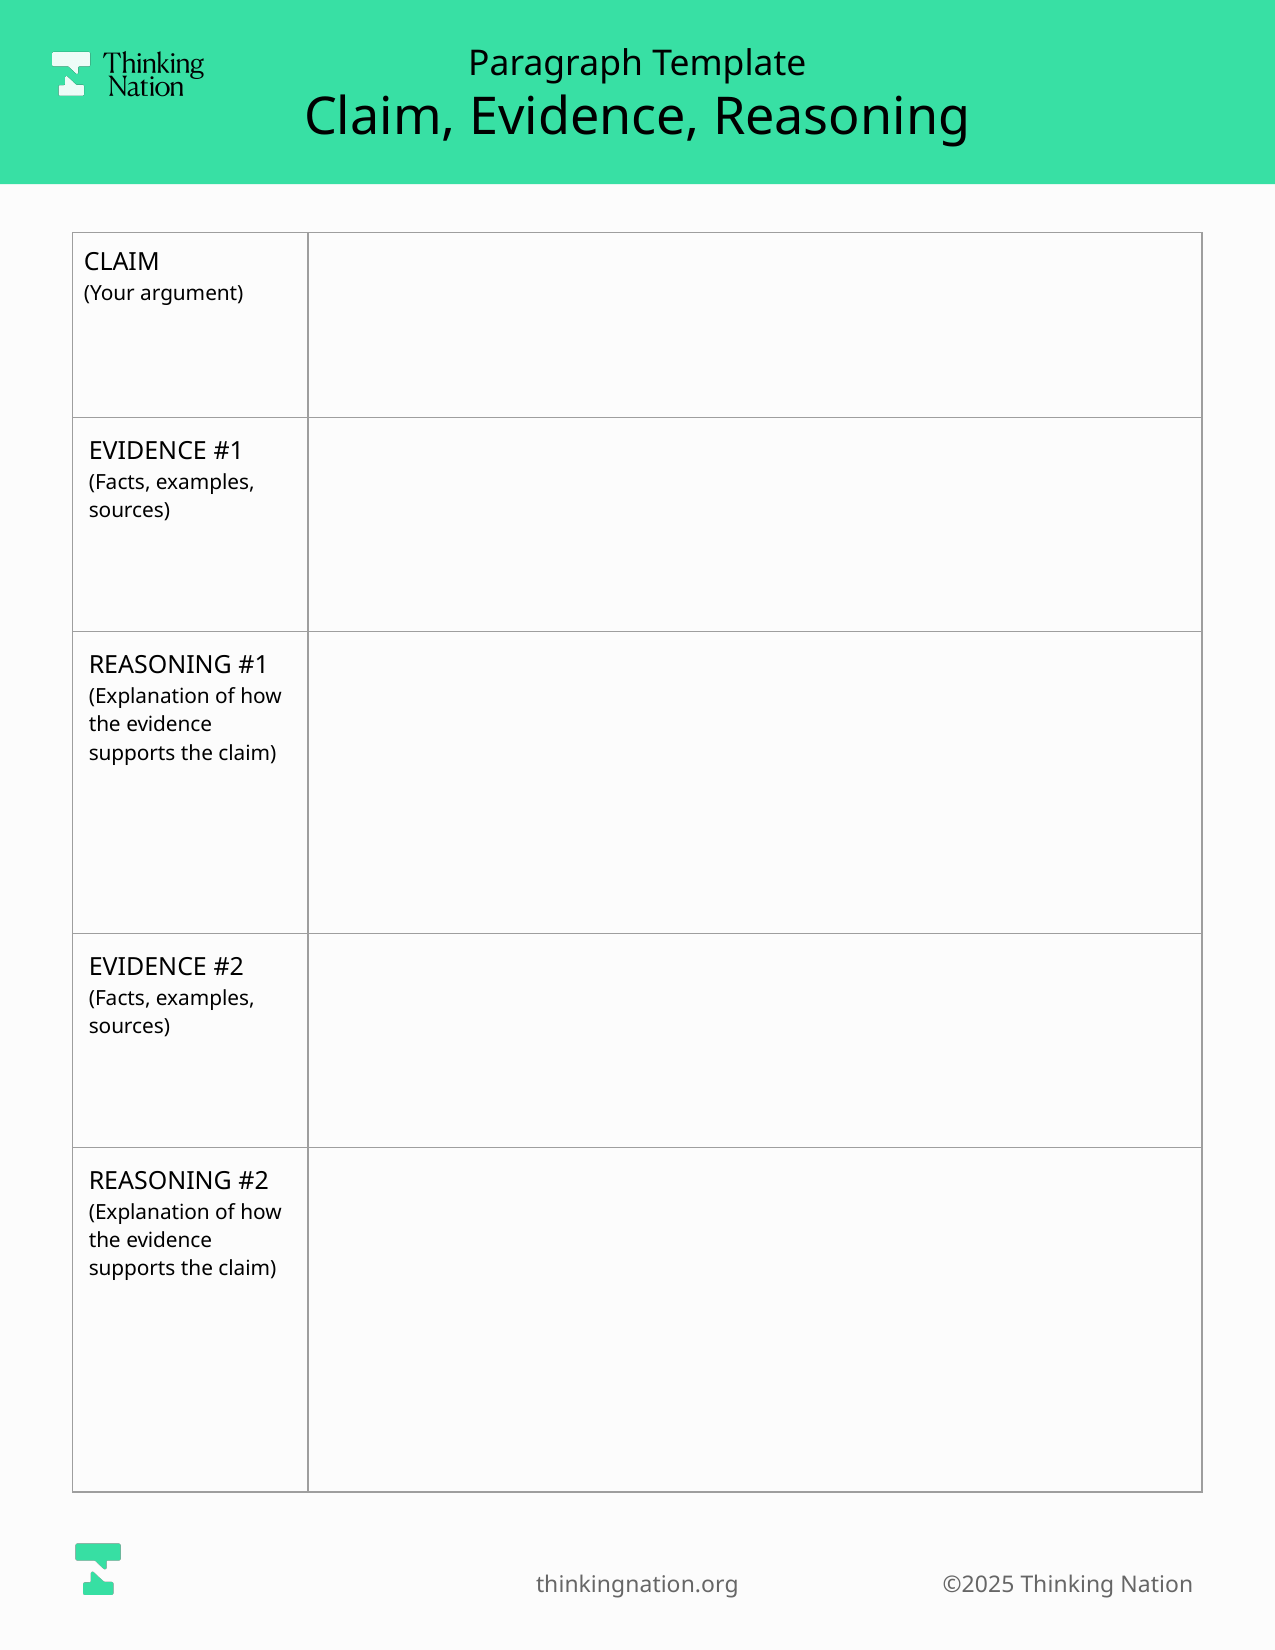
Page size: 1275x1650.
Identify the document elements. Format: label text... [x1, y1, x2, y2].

table_cell [309, 1148, 1201, 1491]
table_cell [309, 632, 1201, 933]
picture [35, 37, 210, 110]
text_box Paragraph Template Claim, Evidence, Reasoning [0, 0, 1275, 185]
table_cell REASONING #2 (Explanation of how the evidence supports the claim) [73, 1148, 307, 1491]
table_header CLAIM (Your argument) [73, 233, 307, 417]
picture [62, 1533, 134, 1605]
table_cell EVIDENCE #1 (Facts, examples, sources) [73, 418, 307, 631]
table_cell REASONING #1 (Explanation of how the evidence supports the claim) [73, 632, 307, 933]
text_box thinkingnation.org [486, 1553, 789, 1605]
text_box ©2025 Thinking Nation [907, 1553, 1210, 1605]
table_header [309, 233, 1201, 417]
table_cell [309, 418, 1201, 631]
table_cell [309, 934, 1201, 1147]
table_cell EVIDENCE #2 (Facts, examples, sources) [73, 934, 307, 1147]
